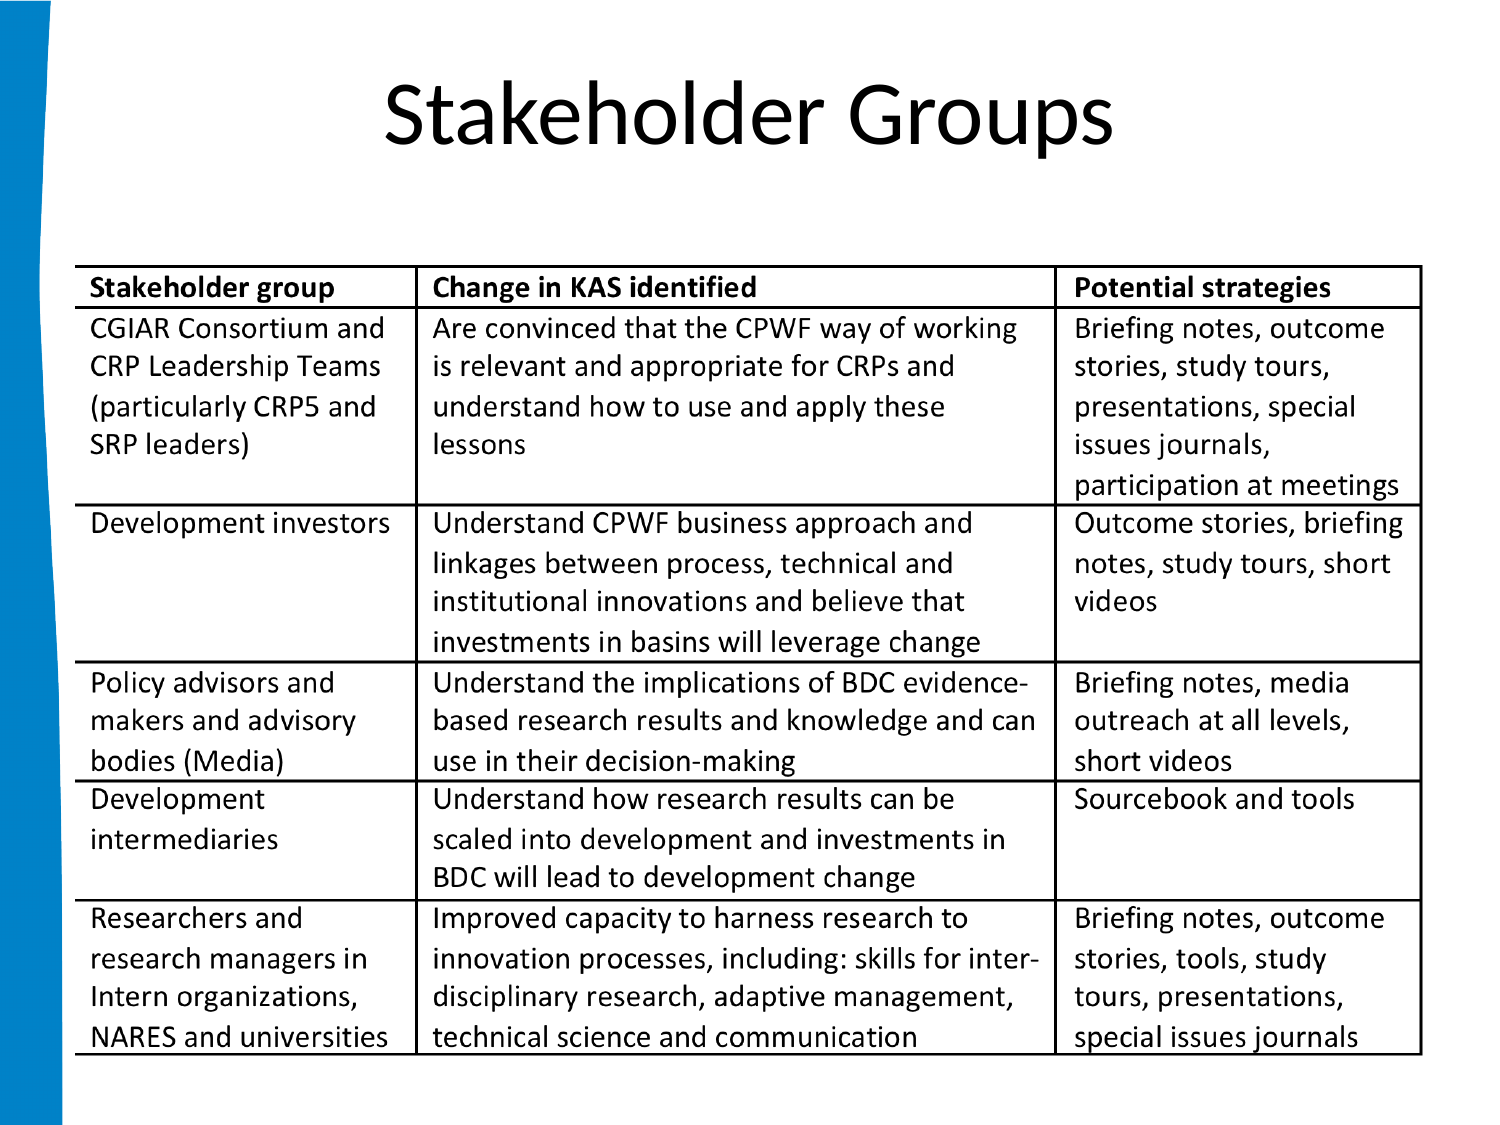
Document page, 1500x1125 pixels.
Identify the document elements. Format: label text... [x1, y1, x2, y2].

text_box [74, 265, 1426, 1094]
picture [40, 2, 63, 892]
title Stakeholder Groups [75, 45, 1425, 233]
